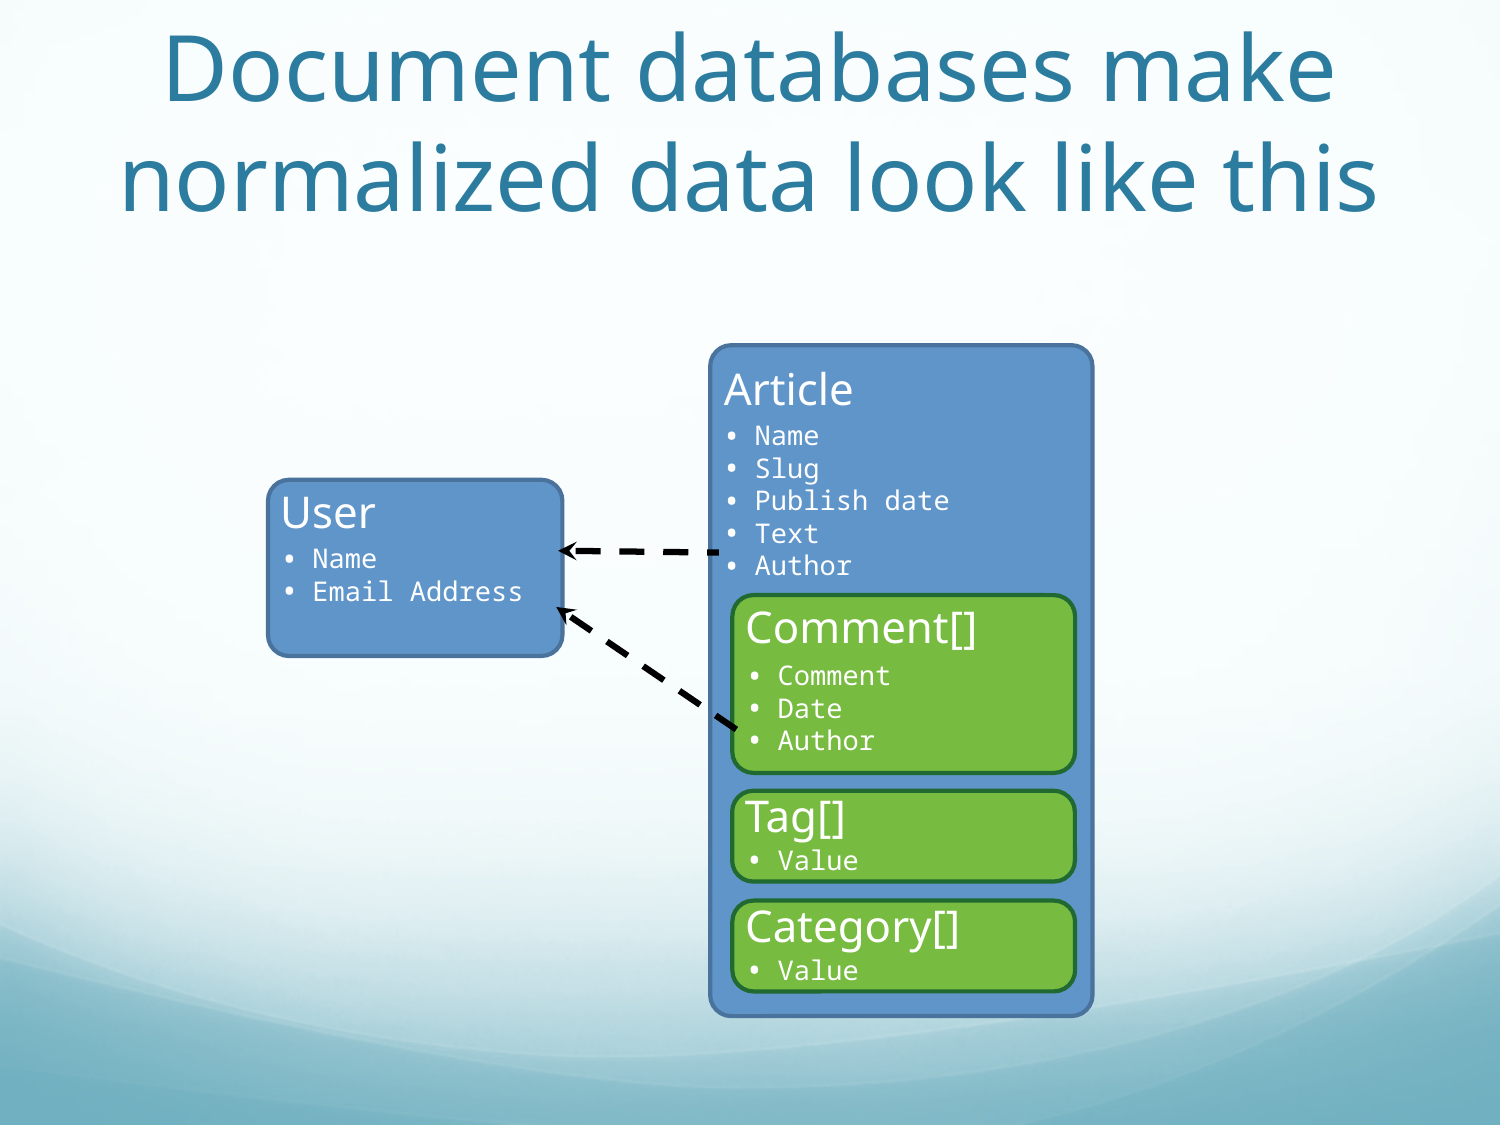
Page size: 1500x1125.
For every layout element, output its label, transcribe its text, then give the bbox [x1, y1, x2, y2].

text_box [731, 594, 1076, 774]
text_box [709, 344, 1093, 1017]
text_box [267, 465, 563, 657]
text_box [731, 785, 1076, 883]
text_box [731, 895, 1076, 992]
title Document databases make normalized data look like this [90, 17, 1410, 237]
